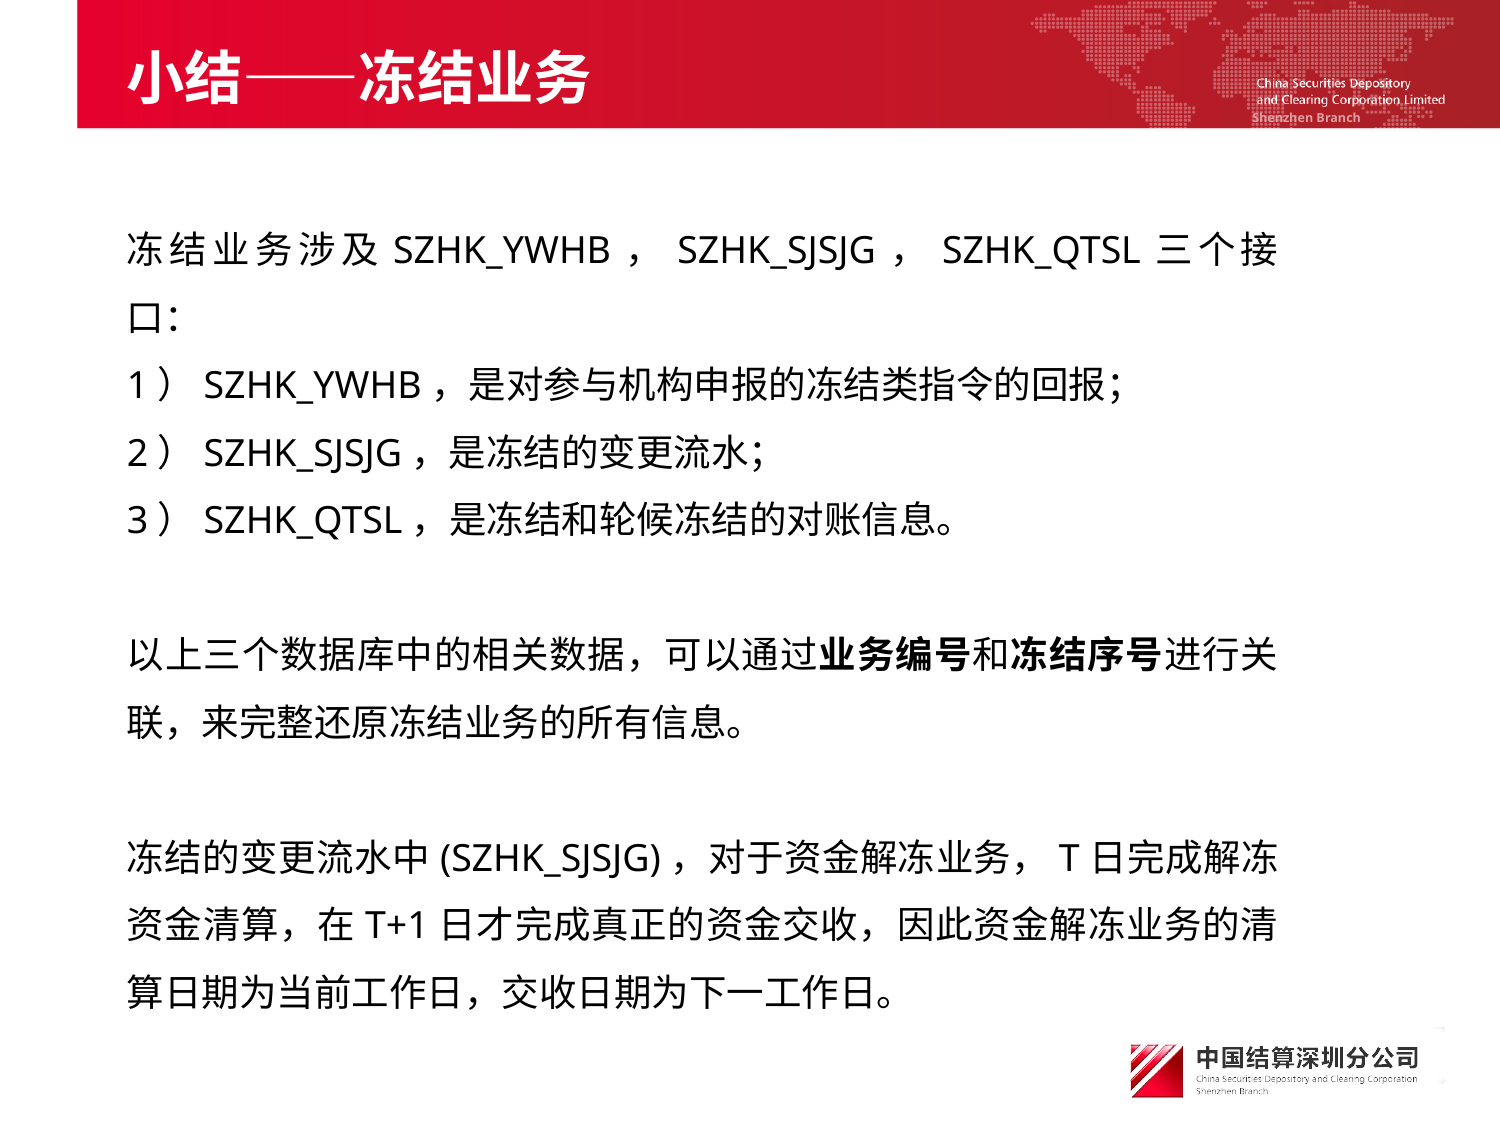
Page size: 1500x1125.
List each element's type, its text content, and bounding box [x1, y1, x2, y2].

text_box 冻结业务涉及SZHK_YWHB，SZHK_SJSJG，SZHK_QTSL三个接口： 1）SZHK_YWHB，是对参与机构申报的冻结类指令的回报； 2）SZHK_SJSJG，是冻结的变更流水； 3）SZHK_QTSL，是冻结和轮候冻结的对账信息。 以上三个数据库中的相关数据，可以通过业务编号和冻结序号进行关联，来完整还原冻结业务的所有信息。 冻结的变更流水中(SZHK_SJSJG)，对于资金解冻业务，T日完成解冻资金清算，在T+1日才完成真正的资金交收，因此资金解冻业务的清算日期为当前工作日，交收日期为下一工作日。 [112, 196, 1294, 1021]
picture [0, 0, 1500, 1125]
title 小结——冻结业务 [110, 31, 1495, 119]
